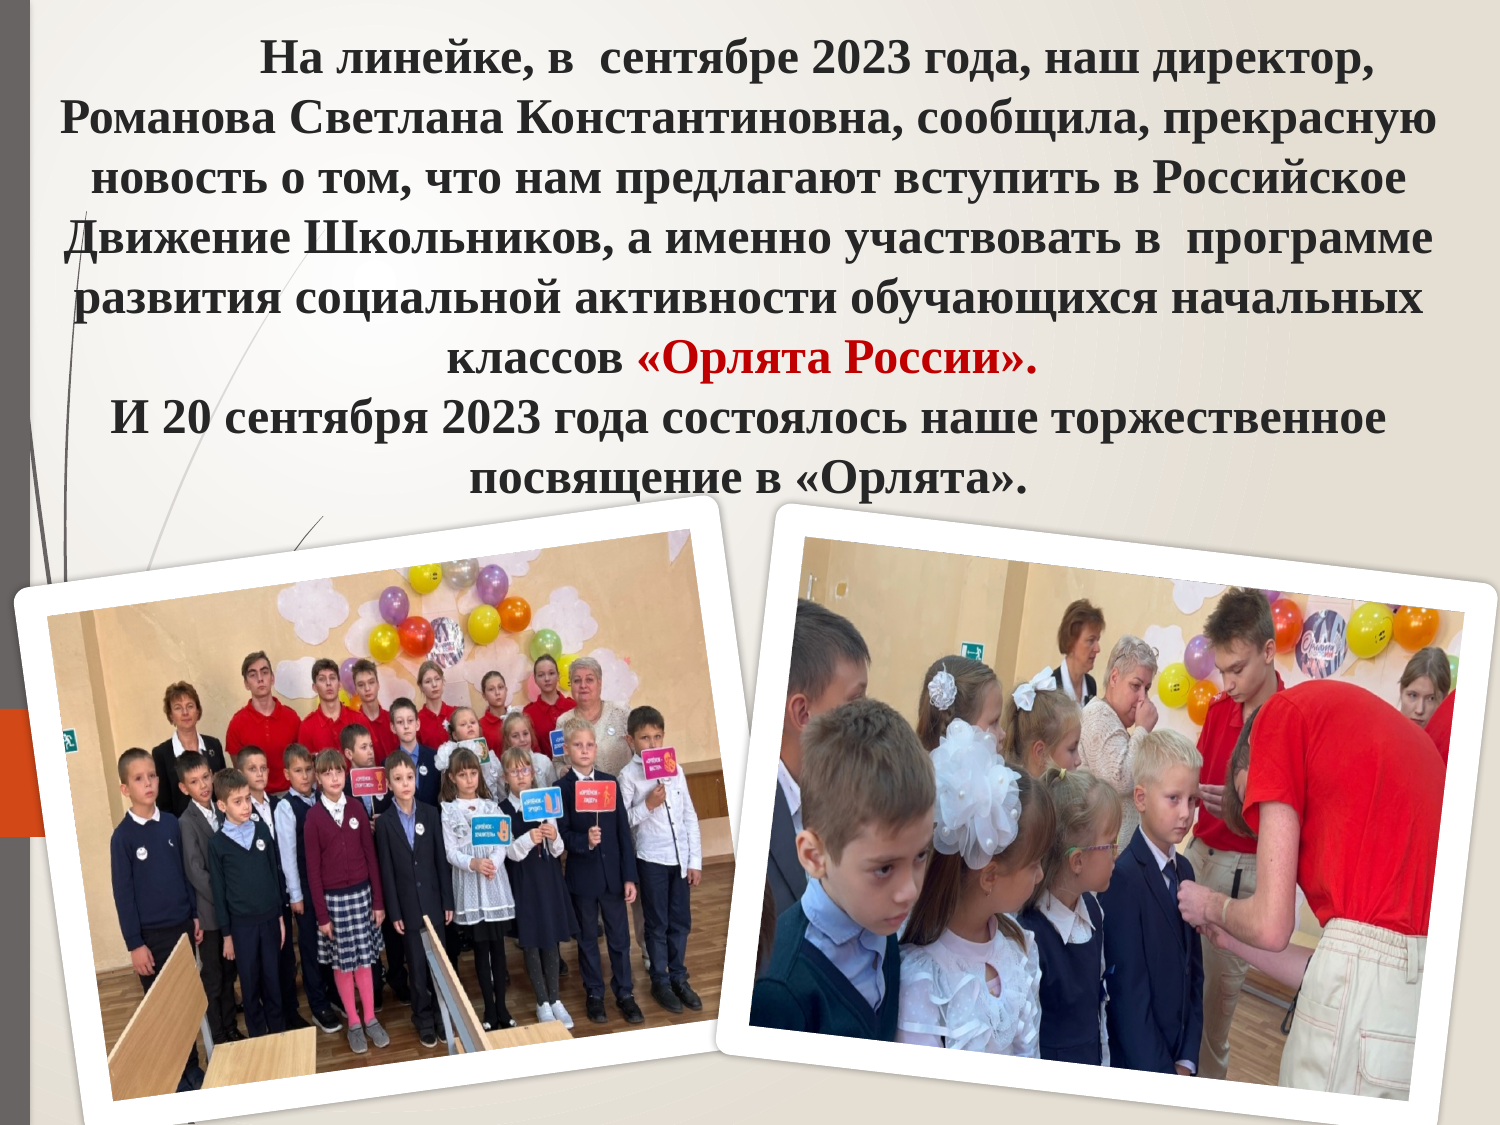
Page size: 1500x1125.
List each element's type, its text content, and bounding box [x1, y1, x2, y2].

title На линейке, в сентябре 2023 года, наш директор, Романова Светлана Константиновна, сообщила, прекрасную новость о том, что нам предлагают вступить в Российское Движение Школьников, а именно участвовать в программе развития социальной активности обучающихся начальных классов «Орлята России». И 20 сентября 2023 года состоялось наше торжественное посвящение в «Орлята». [44, 151, 1453, 512]
picture [48, 529, 735, 1101]
picture [750, 537, 1464, 1101]
